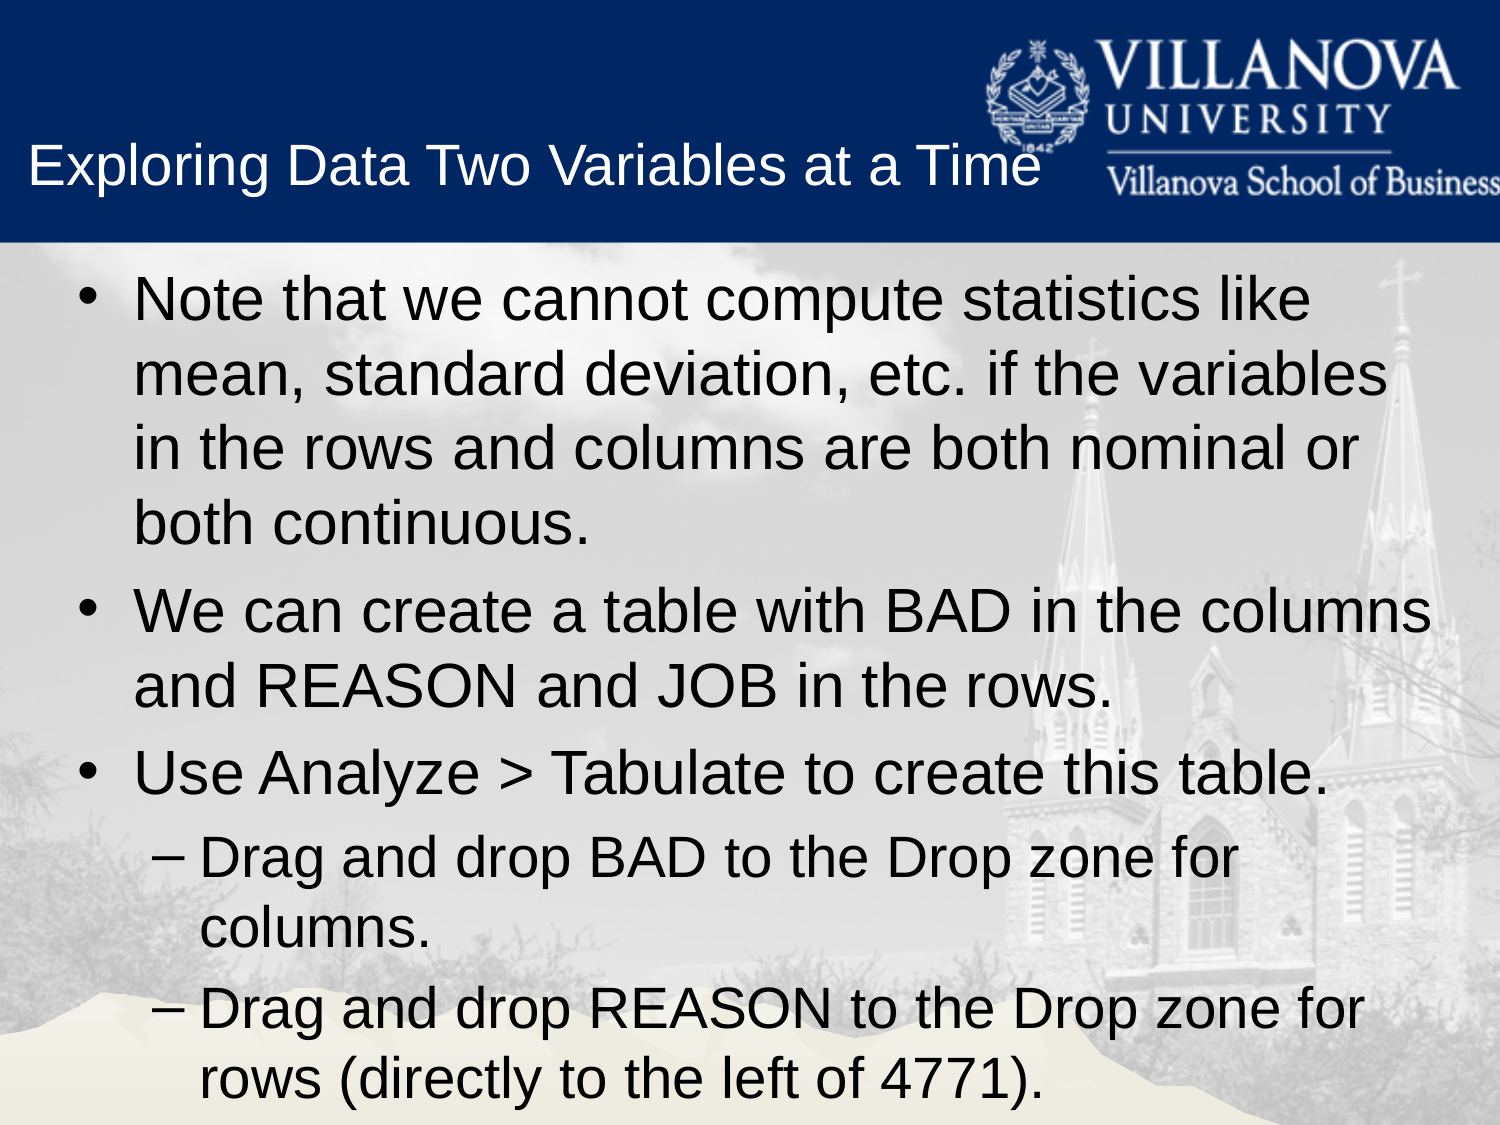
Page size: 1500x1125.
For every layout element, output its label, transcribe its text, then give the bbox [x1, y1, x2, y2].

title Exploring Data Two Variables at a Time [12, 24, 1288, 213]
picture [325, 988, 693, 1022]
list Note that we cannot compute statistics like mean, standard deviation, etc. if the variables in the rows and columns are both nominal or both continuous. We can create a table with BAD in the columns and REASON and JOB in the rows. Use Analyze > Tabulate to create this table. Drag and drop BAD to the Drop zone for columns. Drag and drop REASON to the Drop zone for rows (directly to the left of 4771). [62, 249, 1450, 988]
picture [0, 0, 1500, 1125]
